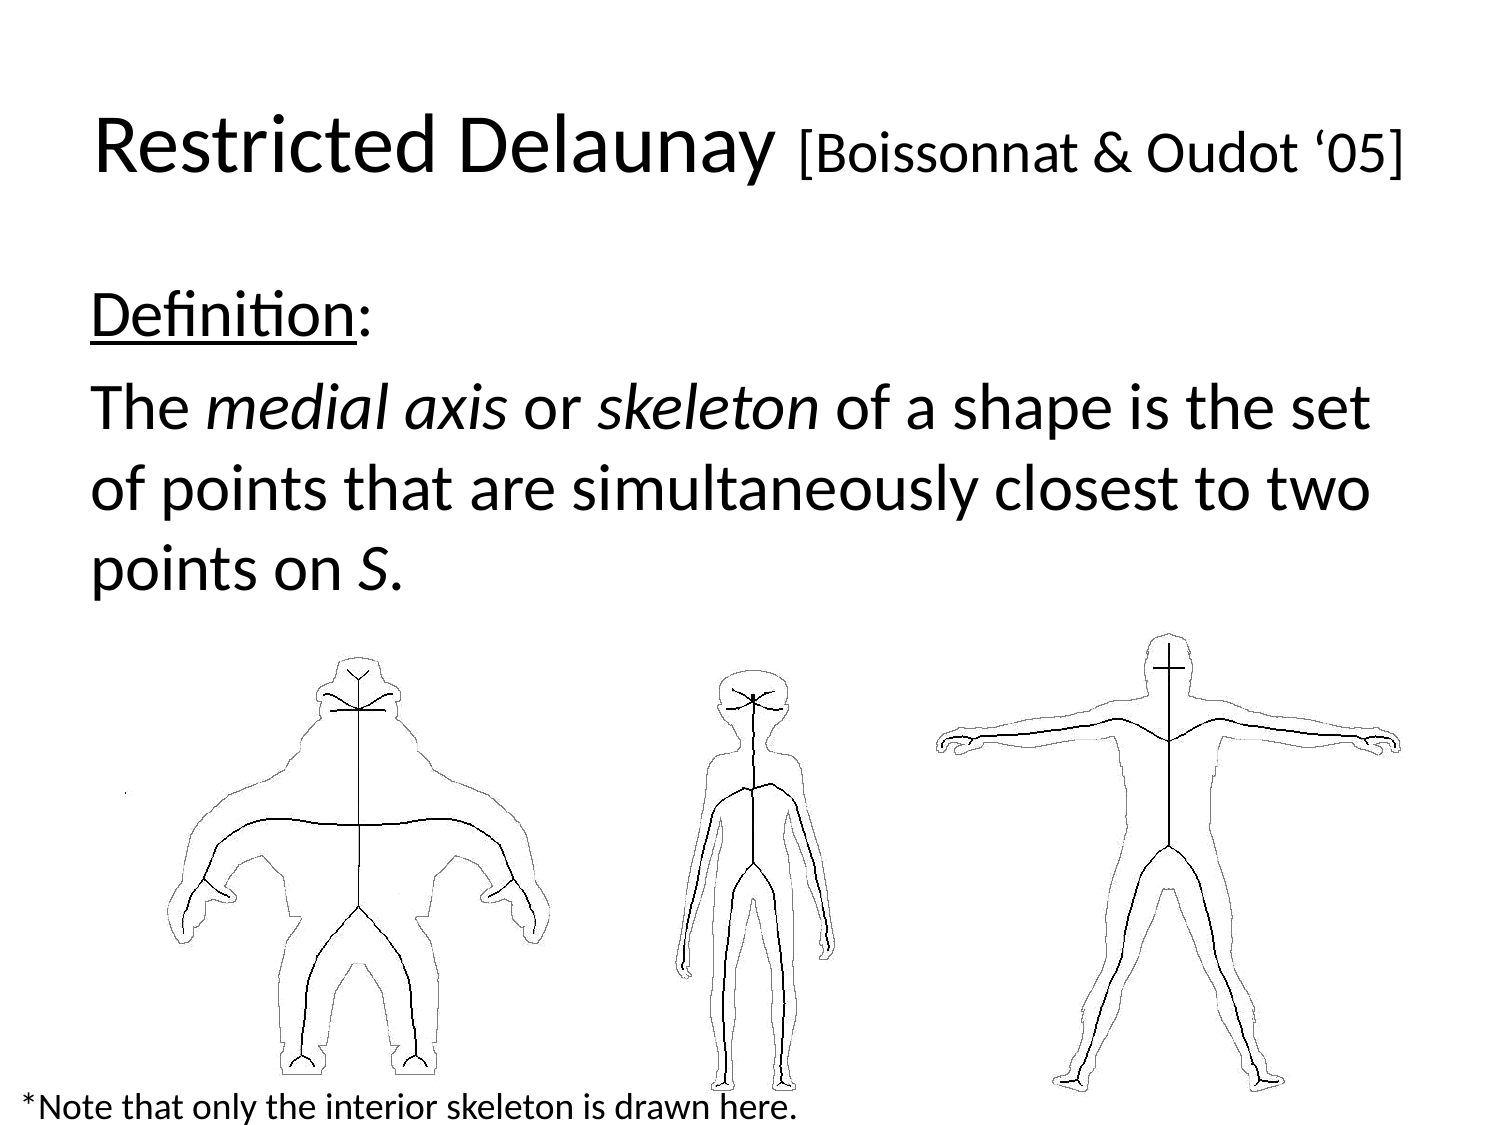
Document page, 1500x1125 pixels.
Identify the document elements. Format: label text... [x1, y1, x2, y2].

text_box *Note that only the interior skeleton is drawn here. [4, 1074, 815, 1125]
title Restricted Delaunay [Boissonnat & Oudot ‘05] [75, 45, 1425, 233]
picture [124, 630, 1406, 1101]
list Definition: The medial axis or skeleton of a shape is the set of points that are simultaneously closest to two points on S. [75, 262, 1425, 1005]
